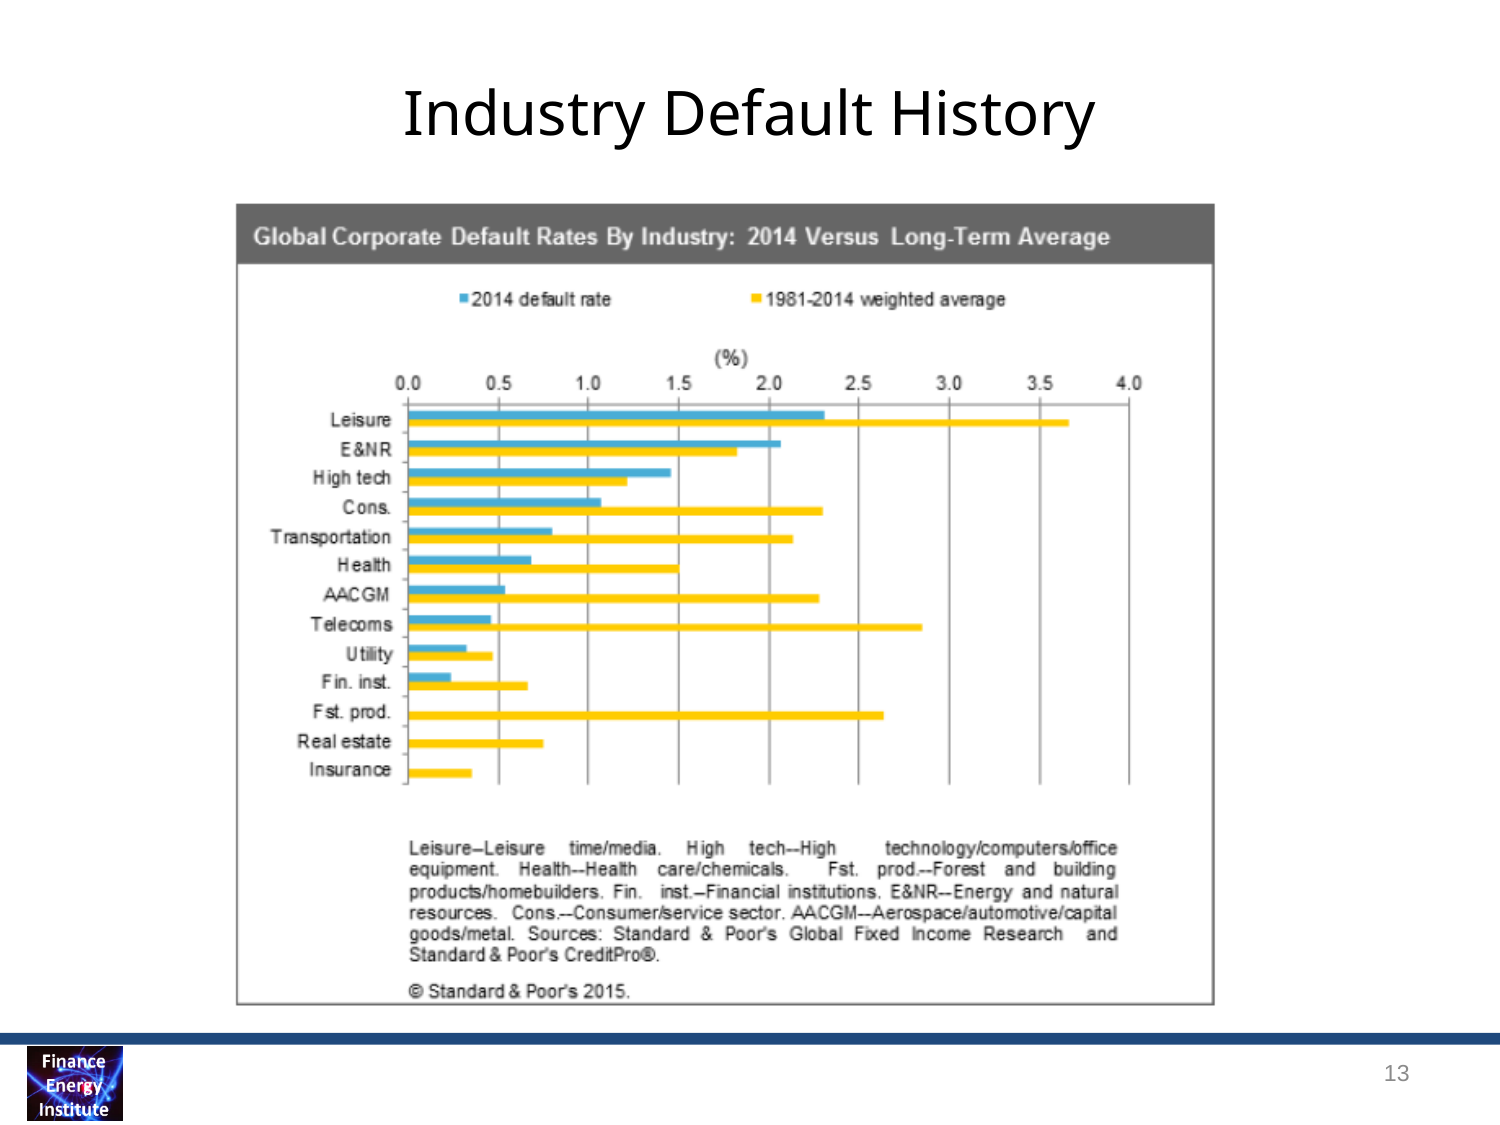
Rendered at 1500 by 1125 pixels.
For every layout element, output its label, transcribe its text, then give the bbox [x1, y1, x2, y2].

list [224, 191, 1233, 1028]
picture [27, 1046, 123, 1121]
slide_number 13 [1074, 1042, 1425, 1103]
title Industry Default History [70, 56, 1430, 164]
